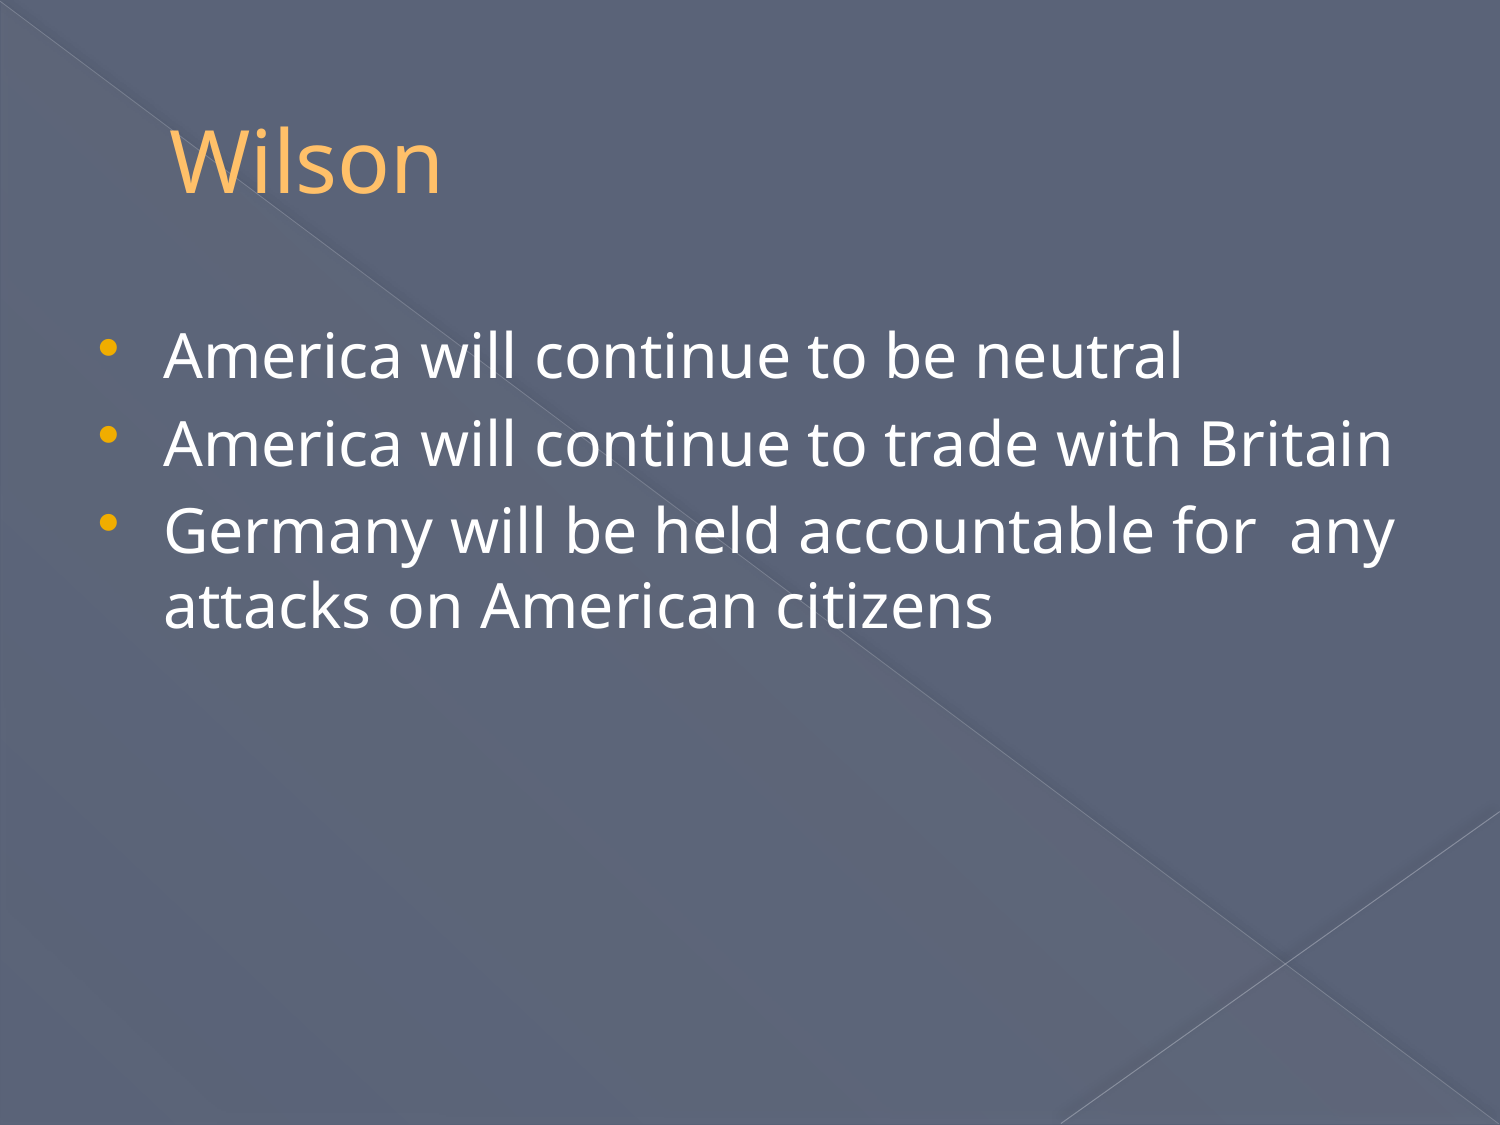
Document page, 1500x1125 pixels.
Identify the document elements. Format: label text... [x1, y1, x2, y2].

list America will continue to be neutral America will continue to trade with Britain Germany will be held accountable for any attacks on American citizens [75, 308, 1425, 1059]
title Wilson [75, 43, 1425, 274]
